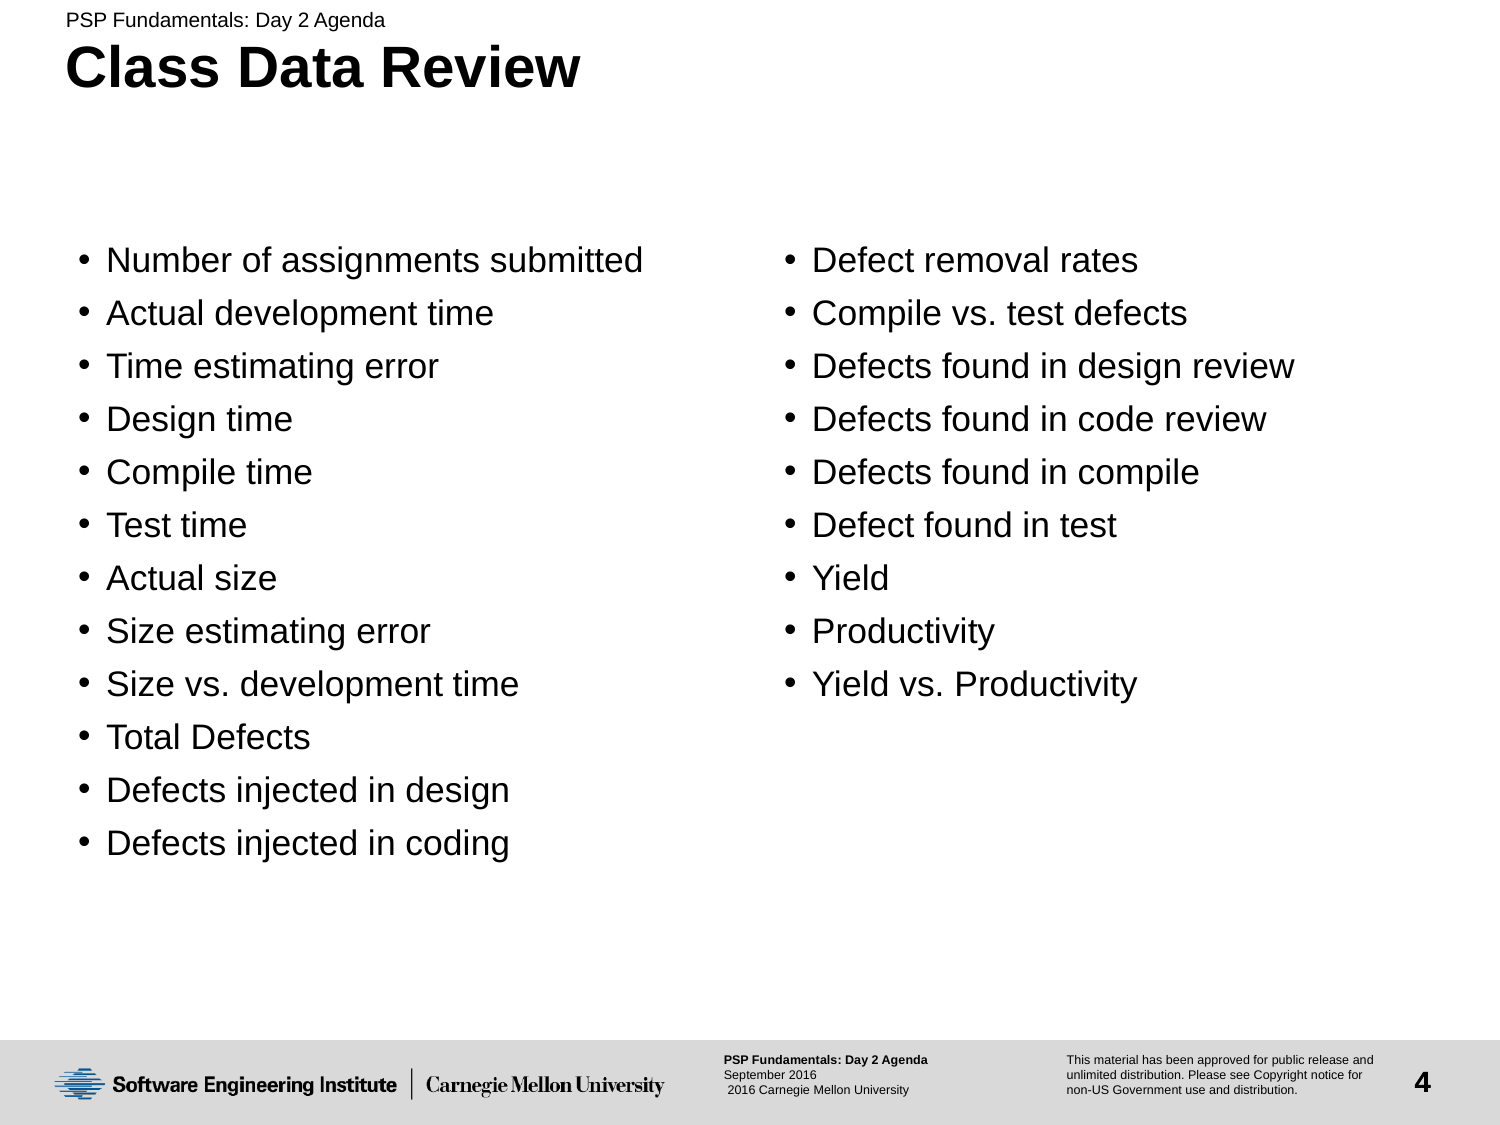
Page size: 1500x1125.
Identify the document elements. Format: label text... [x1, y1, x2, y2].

title Class Data Review [65, 37, 1313, 167]
list Number of assignments submitted Actual development time Time estimating error Design time Compile time Test time Actual size Size estimating error Size vs. development time Total Defects Defects injected in design Defects injected in coding [50, 237, 731, 1000]
list Defect removal rates Compile vs. test defects Defects found in design review Defects found in code review Defects found in compile Defect found in test Yield Productivity Yield vs. Productivity [755, 237, 1437, 1000]
picture [46, 1061, 673, 1104]
